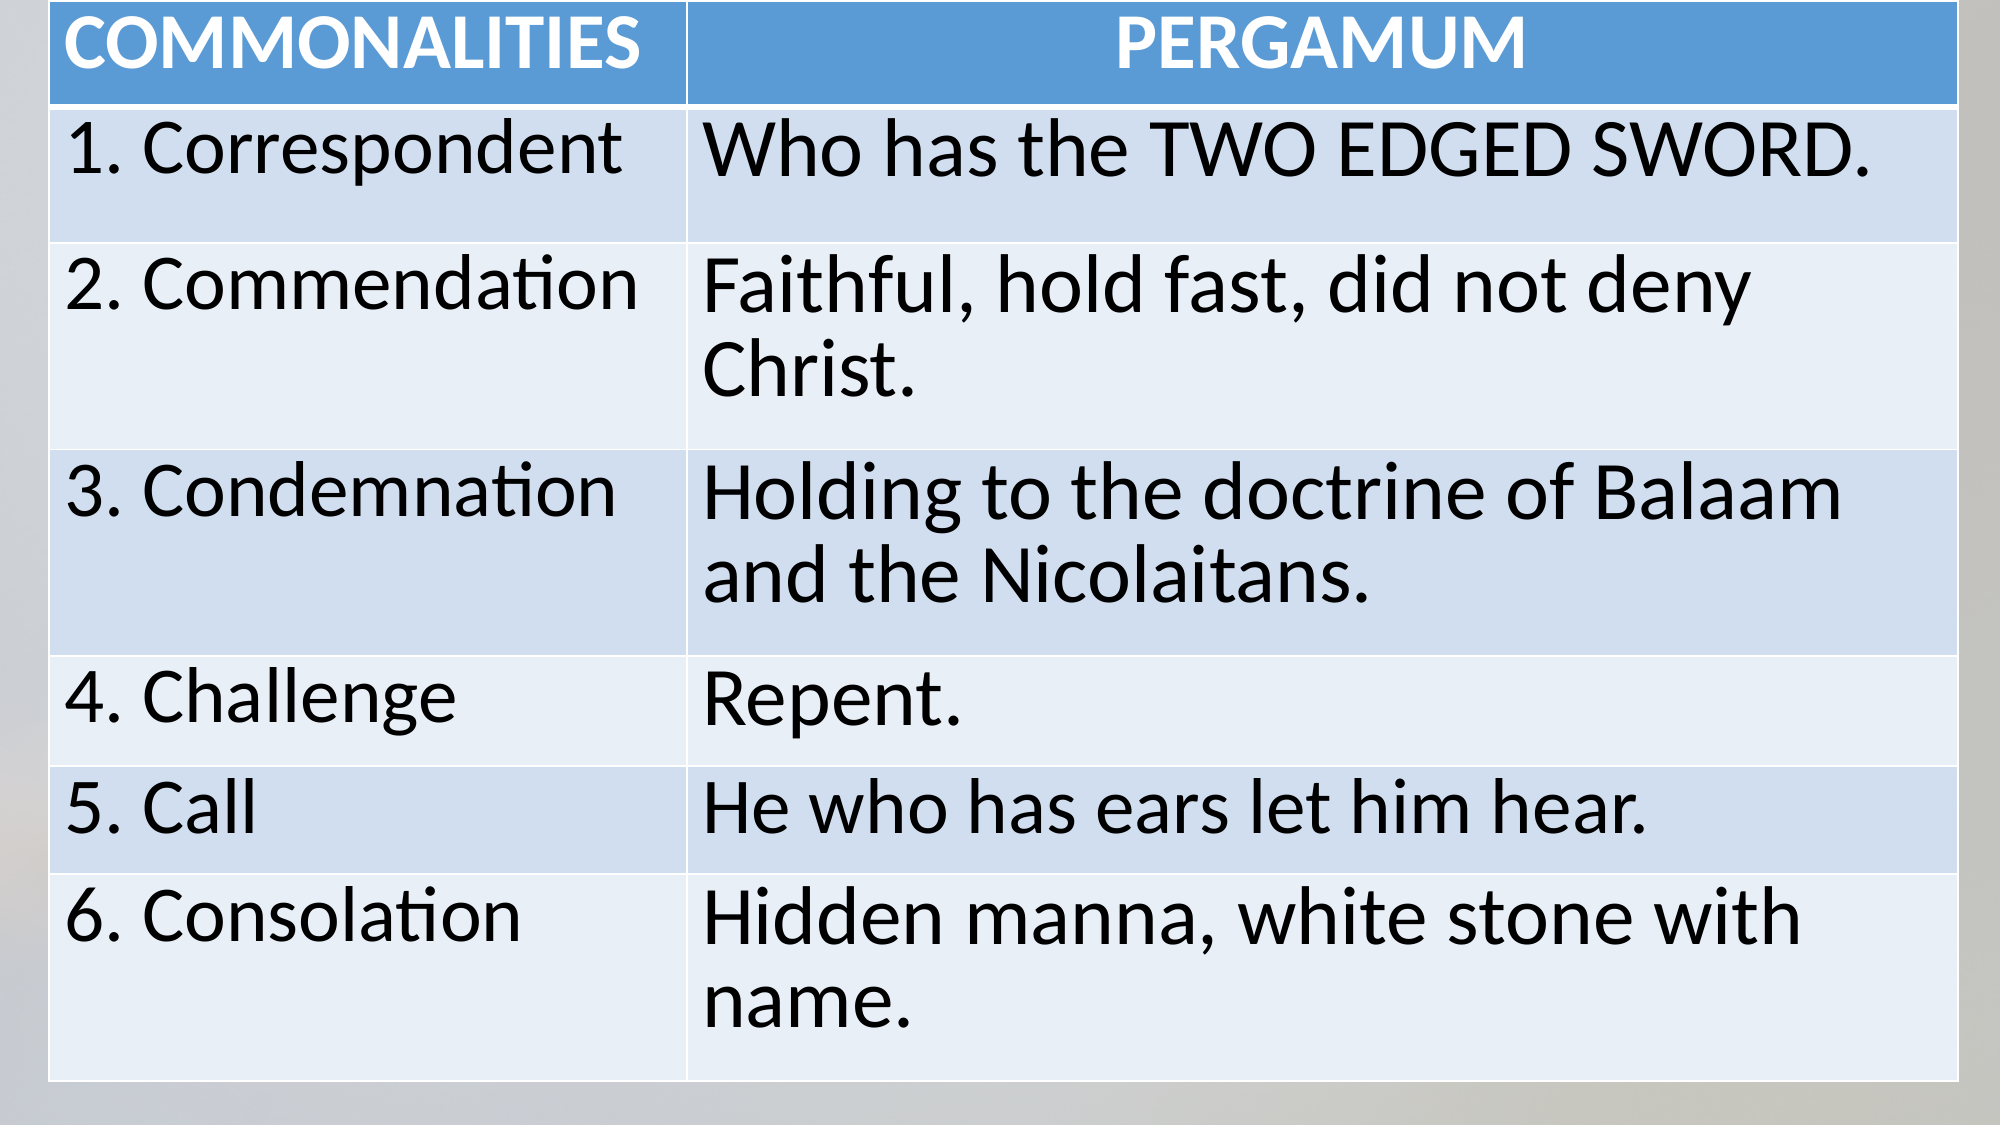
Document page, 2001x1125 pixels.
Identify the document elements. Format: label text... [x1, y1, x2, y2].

table_cell Faithful, hold fast, did not deny Christ. [688, 244, 1957, 449]
table_cell Who has the TWO EDGED SWORD. [688, 110, 1957, 242]
table_cell Hidden manna, white stone with name. [688, 875, 1957, 1080]
table_cell Repent. [688, 657, 1957, 765]
table_cell 3. Condemnation [50, 450, 686, 655]
table_cell 1. Correspondent [50, 110, 686, 242]
table_cell 4. Challenge [50, 657, 686, 765]
table_cell 2. Commendation [50, 244, 686, 449]
table_cell Holding to the doctrine of Balaam and the Nicolaitans. [688, 450, 1957, 655]
table_cell 5. Call [50, 767, 686, 873]
table_header COMMONALITIES [50, 2, 686, 104]
table_cell He who has ears let him hear. [688, 767, 1957, 873]
table_header PERGAMUM [688, 2, 1957, 104]
table_cell 6. Consolation [50, 875, 686, 1080]
